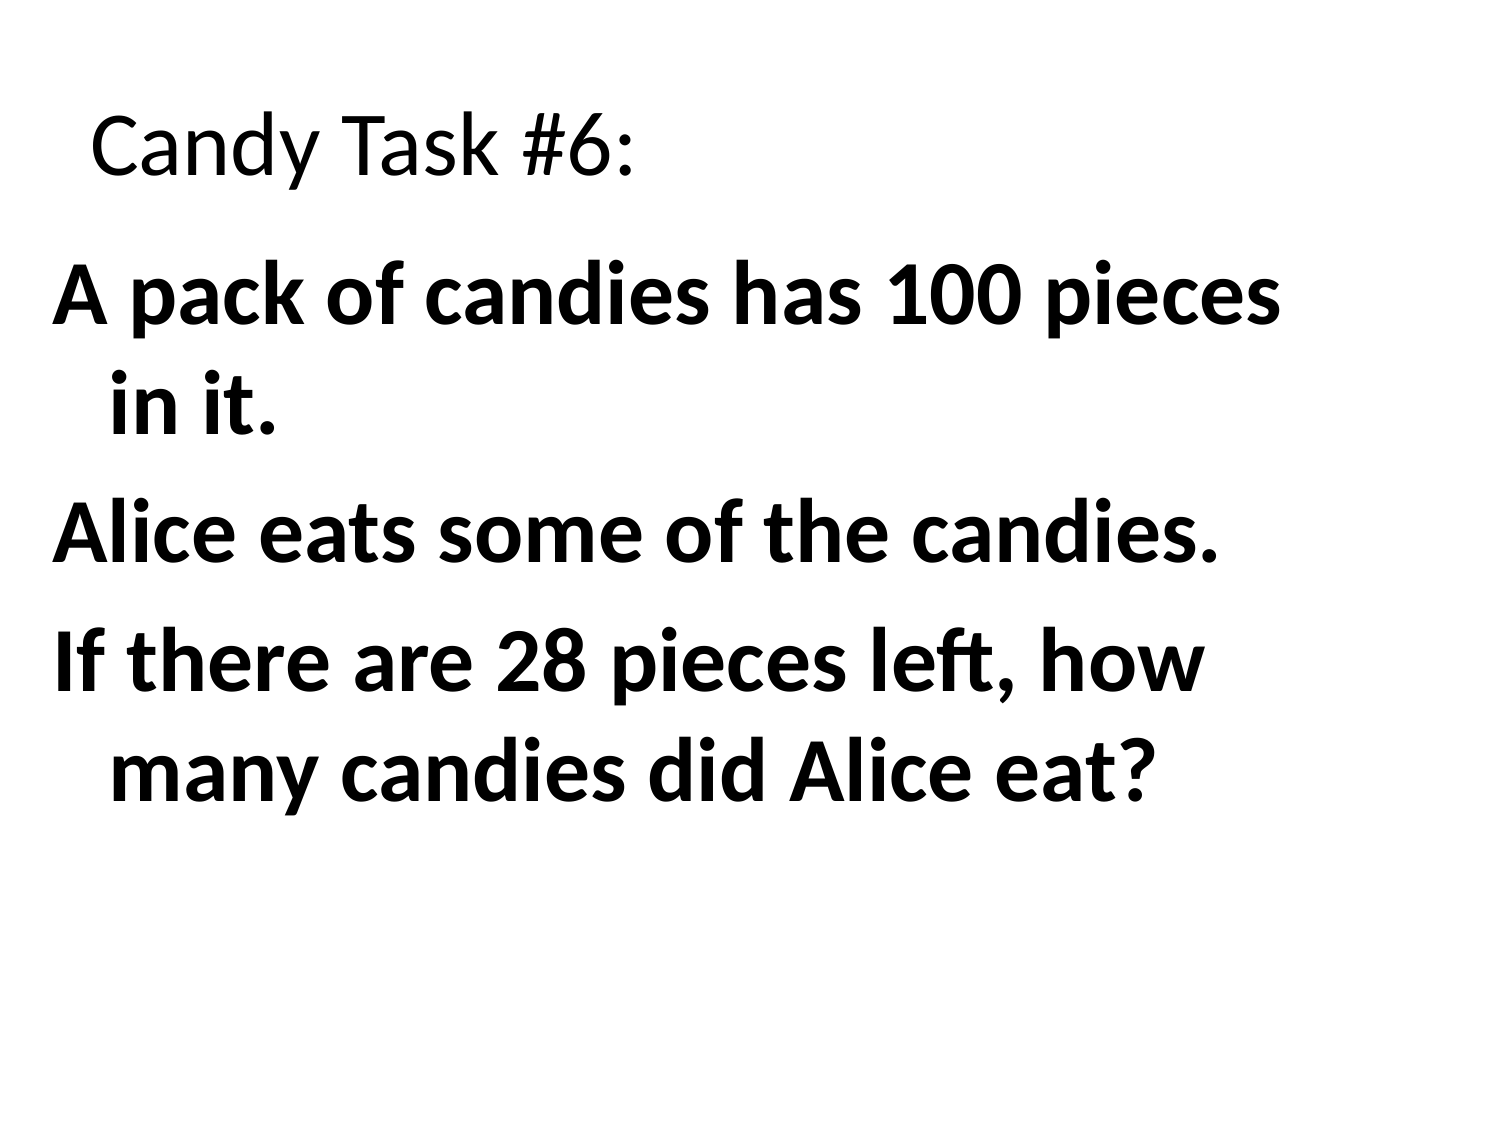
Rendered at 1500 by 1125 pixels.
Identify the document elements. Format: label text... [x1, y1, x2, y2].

title Candy Task #6: [75, 45, 1425, 233]
list A pack of candies has 100 pieces in it. Alice eats some of the candies. If there are 28 pieces left, how many candies did Alice eat? [37, 224, 1388, 968]
